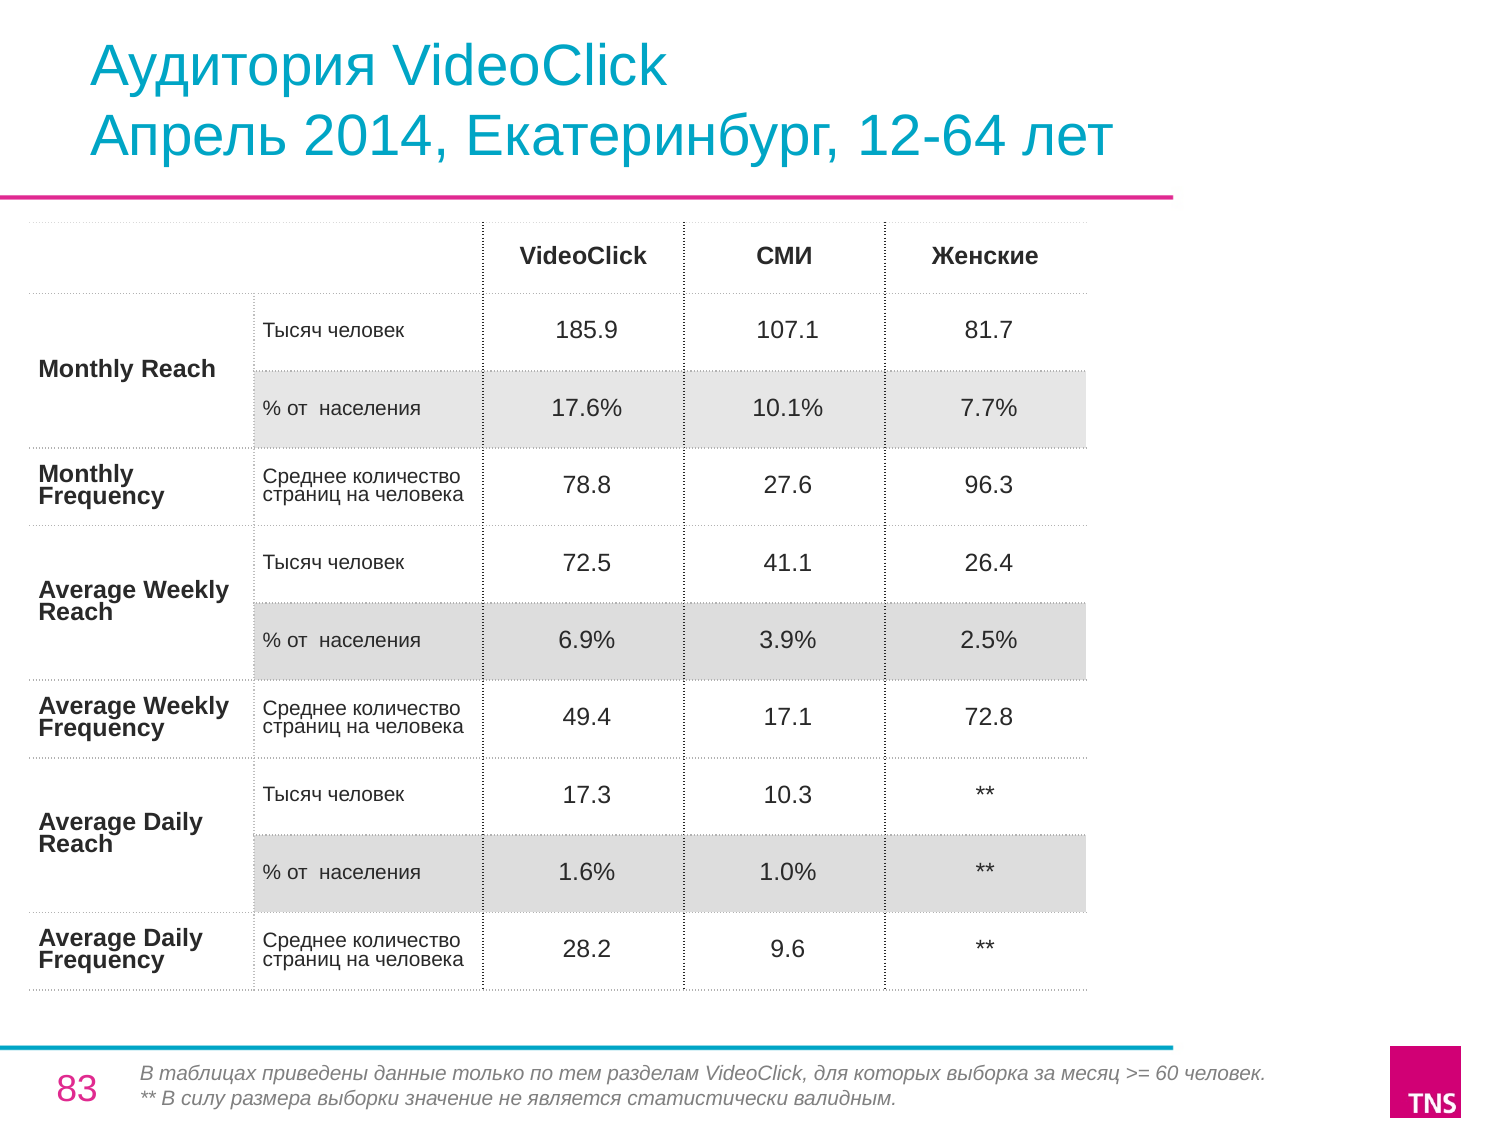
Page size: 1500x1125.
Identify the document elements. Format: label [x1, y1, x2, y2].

title [74, 8, 1476, 187]
slide_number [40, 1055, 392, 1125]
table_header [29, 223, 1086, 294]
picture [0, 0, 1500, 1125]
table_cell [29, 294, 1086, 990]
text_box [124, 1052, 1463, 1117]
